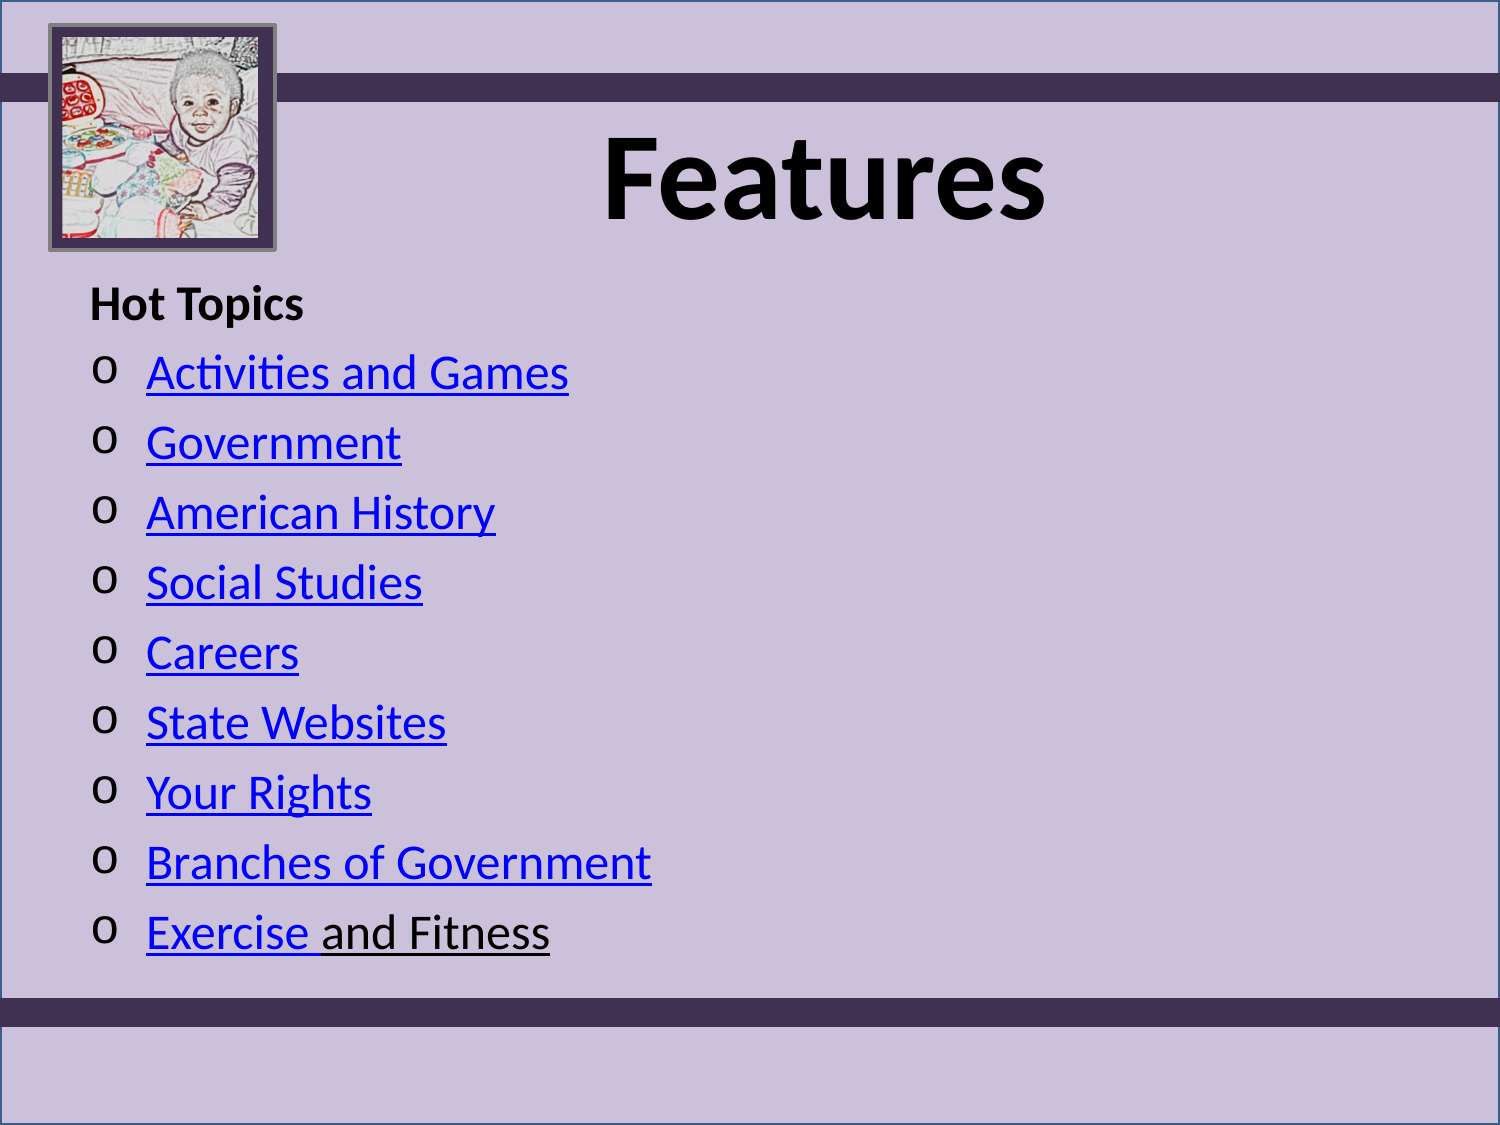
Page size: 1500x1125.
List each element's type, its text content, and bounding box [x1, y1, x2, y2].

title Features [150, 87, 1500, 275]
list Hot Topics Activities and Games Government American History Social Studies Careers State Websites Your Rights Branches of Government Exercise and Fitness [75, 262, 1425, 1005]
picture [62, 37, 258, 238]
